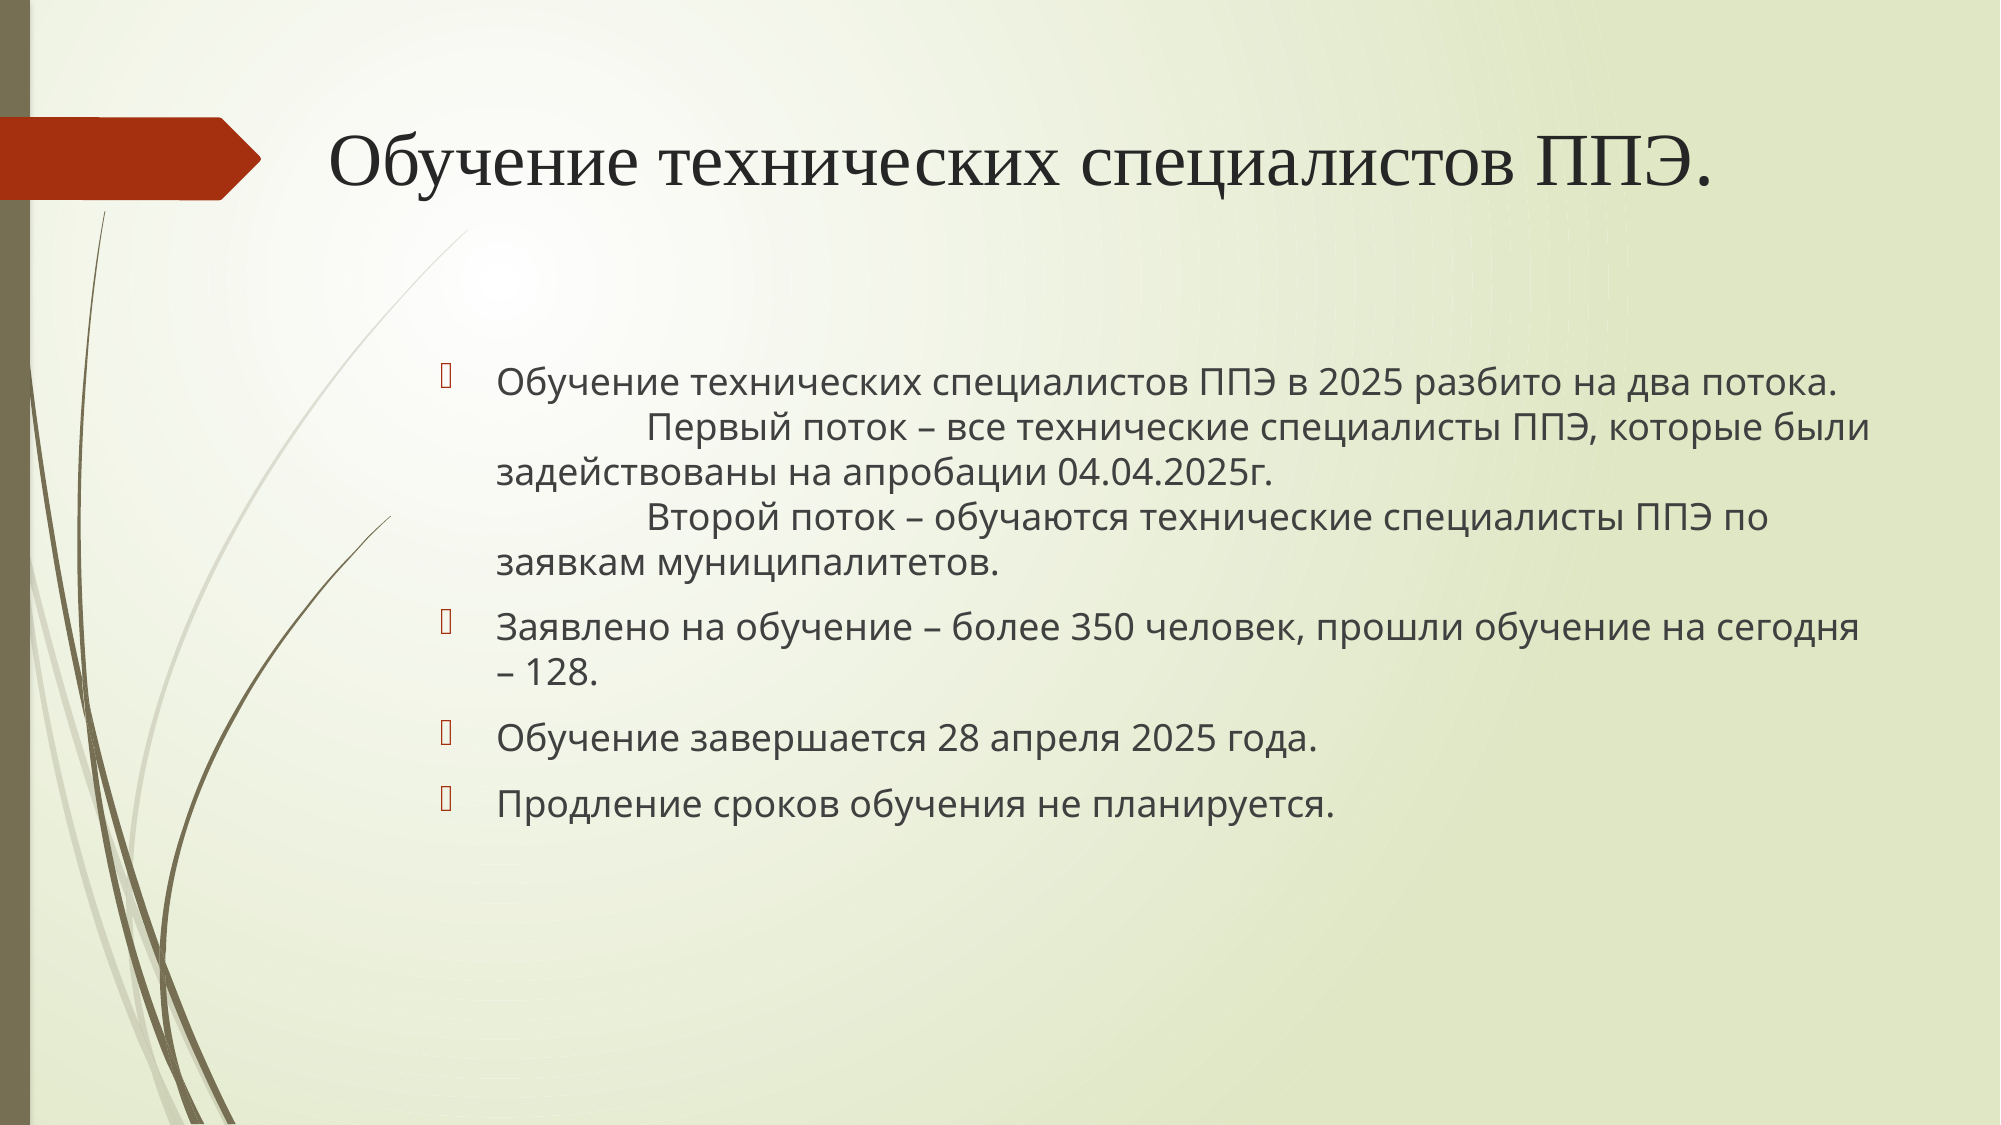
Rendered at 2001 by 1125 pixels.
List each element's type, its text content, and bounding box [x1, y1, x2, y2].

list Обучение технических специалистов ППЭ в 2025 разбито на два потока. Первый поток – все технические специалисты ППЭ, которые были задействованы на апробации 04.04.2025г. Второй поток – обучаются технические специалисты ППЭ по заявкам муниципалитетов. Заявлено на обучение – более 350 человек, прошли обучение на сегодня – 128. Обучение завершается 28 апреля 2025 года. Продление сроков обучения не планируется. [424, 350, 1888, 970]
title Обучение технических специалистов ППЭ. [313, 102, 1776, 313]
